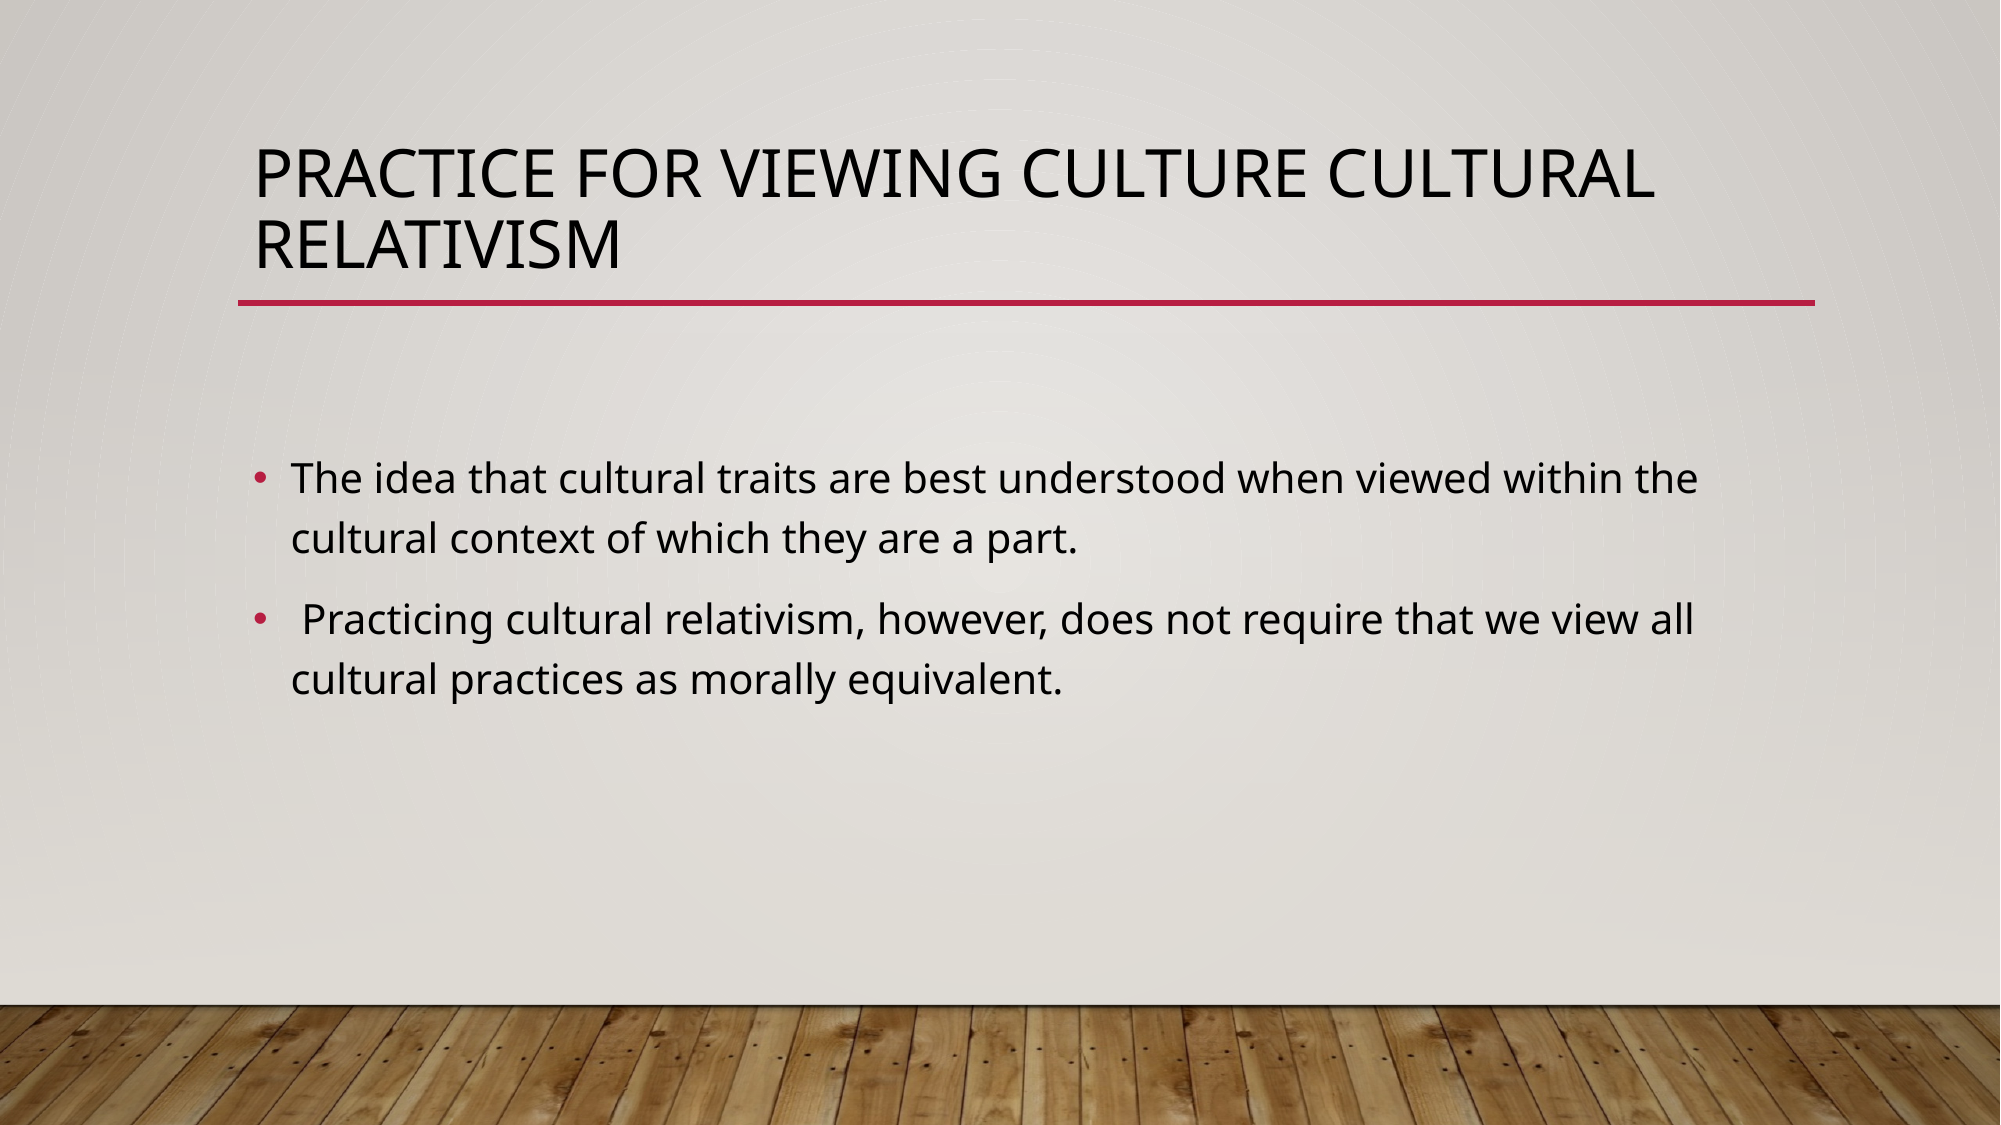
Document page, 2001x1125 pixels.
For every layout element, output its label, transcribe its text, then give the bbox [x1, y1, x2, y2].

list The idea that cultural traits are best understood when viewed within the cultural context of which they are a part. Practicing cultural relativism, however, does not require that we view all cultural practices as morally equivalent. [238, 363, 1814, 930]
picture [0, 1005, 2000, 1125]
title Practice for viewing culture Cultural Relativism [238, 131, 1814, 305]
